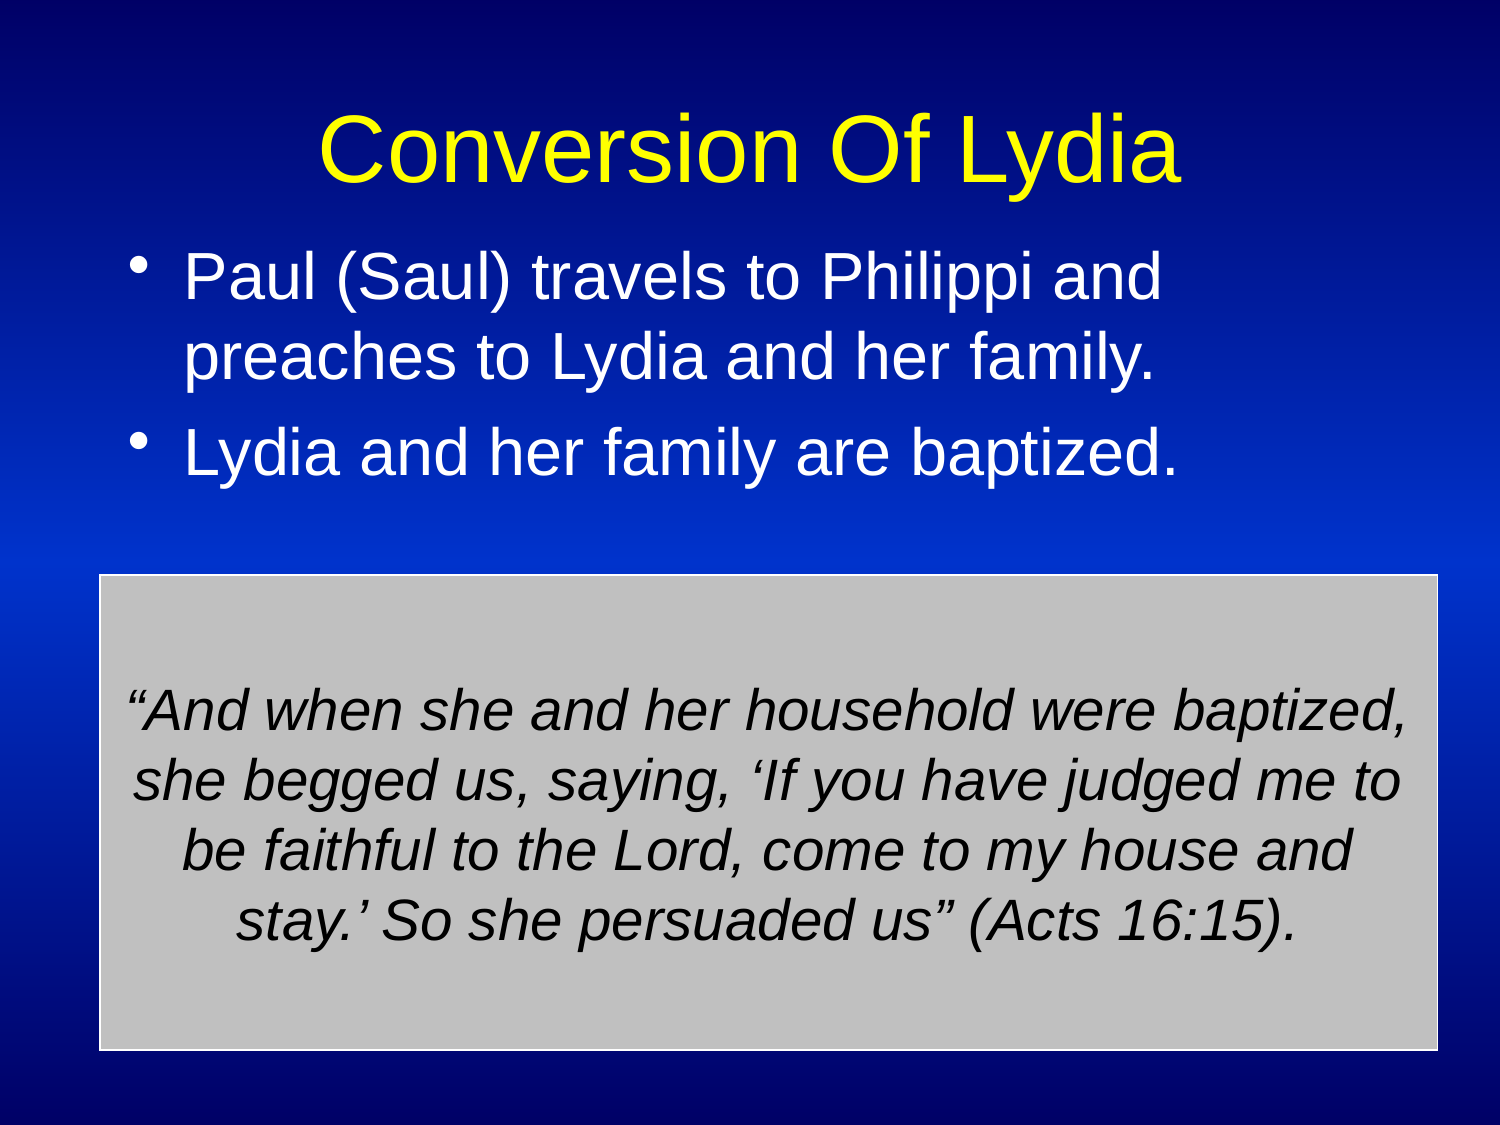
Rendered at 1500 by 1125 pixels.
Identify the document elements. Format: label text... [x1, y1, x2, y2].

list Paul (Saul) travels to Philippi and preaches to Lydia and her family. Lydia and her family are baptized. [112, 224, 1463, 1013]
title Conversion Of Lydia [37, 50, 1463, 238]
text_box “And when she and her household were baptized, she begged us, saying, ‘If you have judged me to be faithful to the Lord, come to my house and stay.’ So she persuaded us” (Acts 16:15). [99, 575, 1438, 1050]
